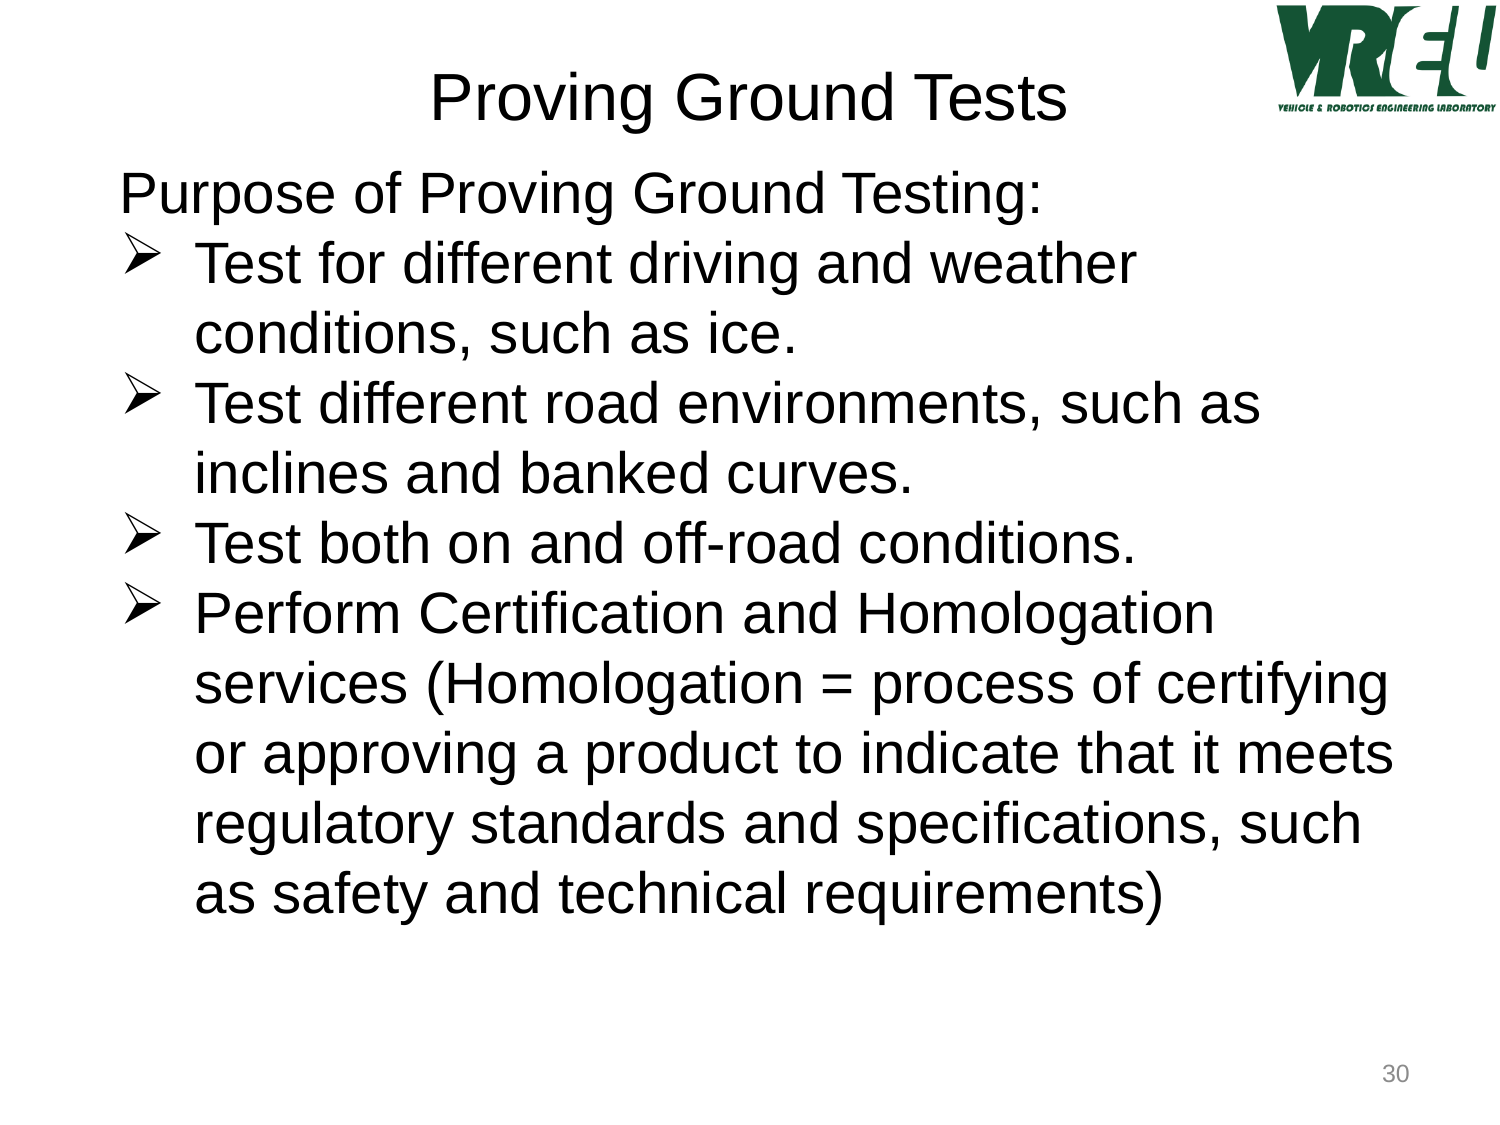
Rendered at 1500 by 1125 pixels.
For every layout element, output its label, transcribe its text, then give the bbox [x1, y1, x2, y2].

text_box Proving Ground Tests [0, 45, 1500, 171]
picture [1271, 0, 1500, 45]
text_box Purpose of Proving Ground Testing: Test for different driving and weather conditions, such as ice. Test different road environments, such as inclines and banked curves. Test both on and off-road conditions. Perform Certification and Homologation services (Homologation = process of certifying or approving a product to indicate that it meets regulatory standards and specifications, such as safety and technical requirements) [105, 171, 1425, 1003]
slide_number 30 [1074, 1042, 1425, 1103]
